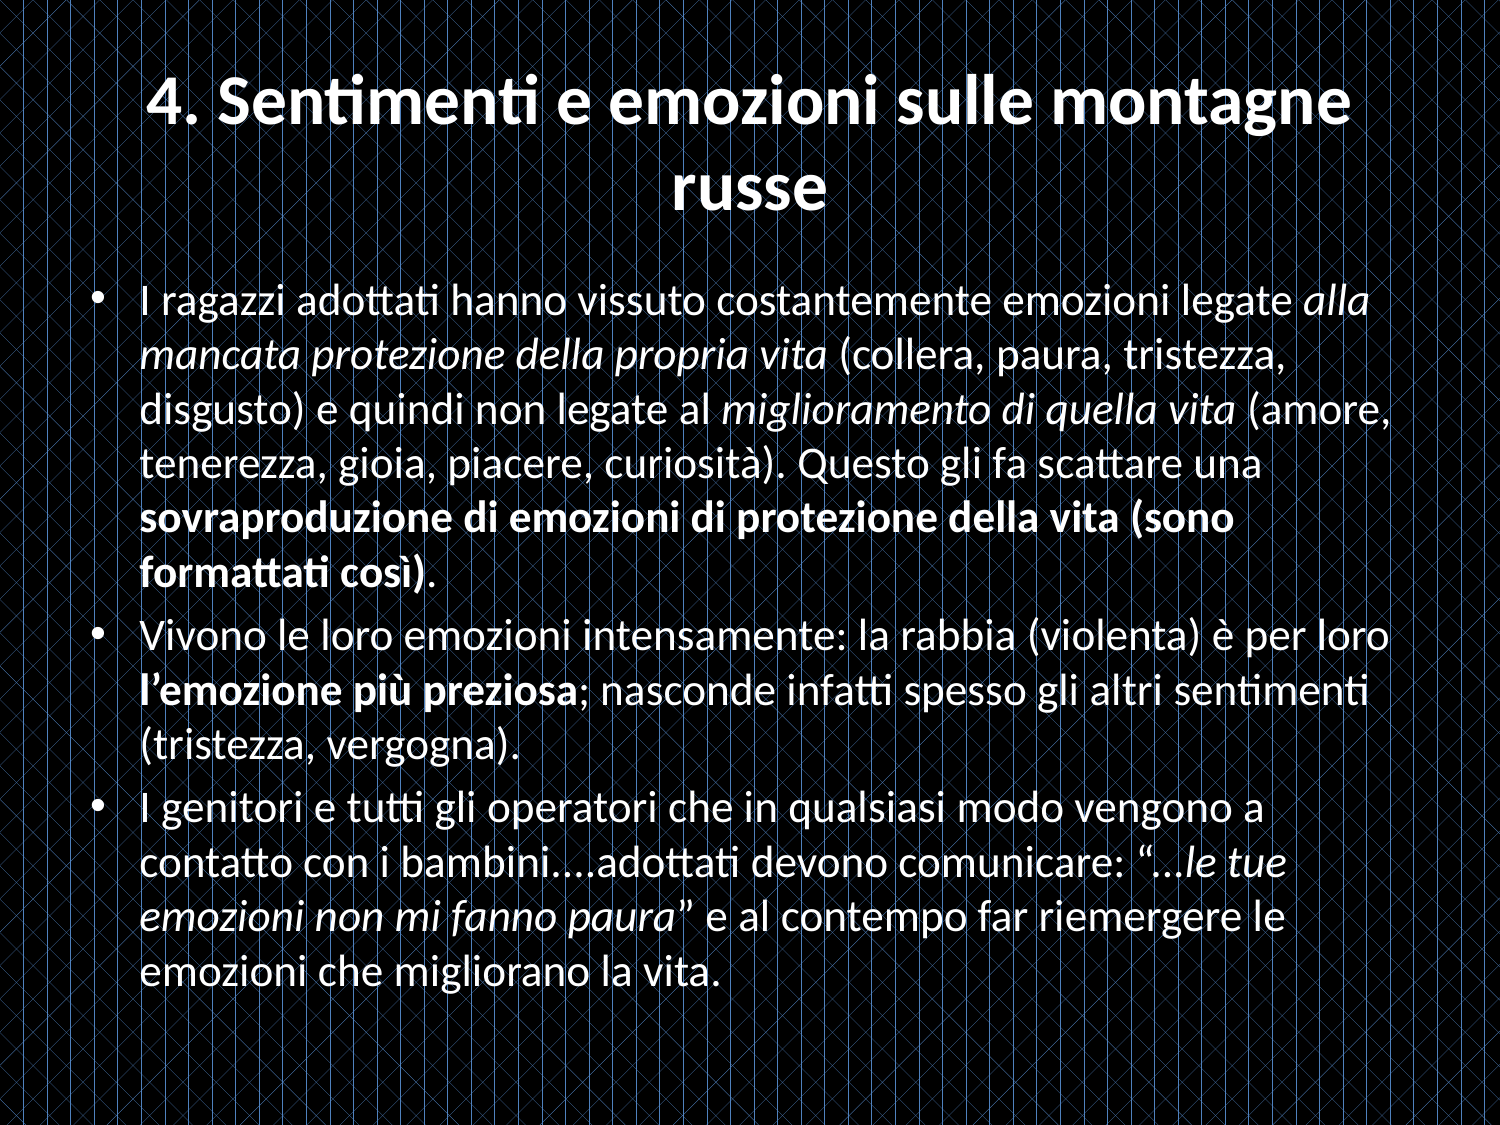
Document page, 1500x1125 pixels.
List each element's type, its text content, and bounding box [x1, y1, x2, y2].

title 4. Sentimenti e emozioni sulle montagne russe [75, 45, 1425, 233]
list I ragazzi adottati hanno vissuto costantemente emozioni legate alla mancata protezione della propria vita (collera, paura, tristezza, disgusto) e quindi non legate al miglioramento di quella vita (amore, tenerezza, gioia, piacere, curiosità). Questo gli fa scattare una sovraproduzione di emozioni di protezione della vita (sono formattati così). Vivono le loro emozioni intensamente: la rabbia (violenta) è per loro l’emozione più preziosa; nasconde infatti spesso gli altri sentimenti (tristezza, vergogna). I genitori e tutti gli operatori che in qualsiasi modo vengono a contatto con i bambini....adottati devono comunicare: “...le tue emozioni non mi fanno paura” e al contempo far riemergere le emozioni che migliorano la vita. [75, 262, 1425, 1005]
